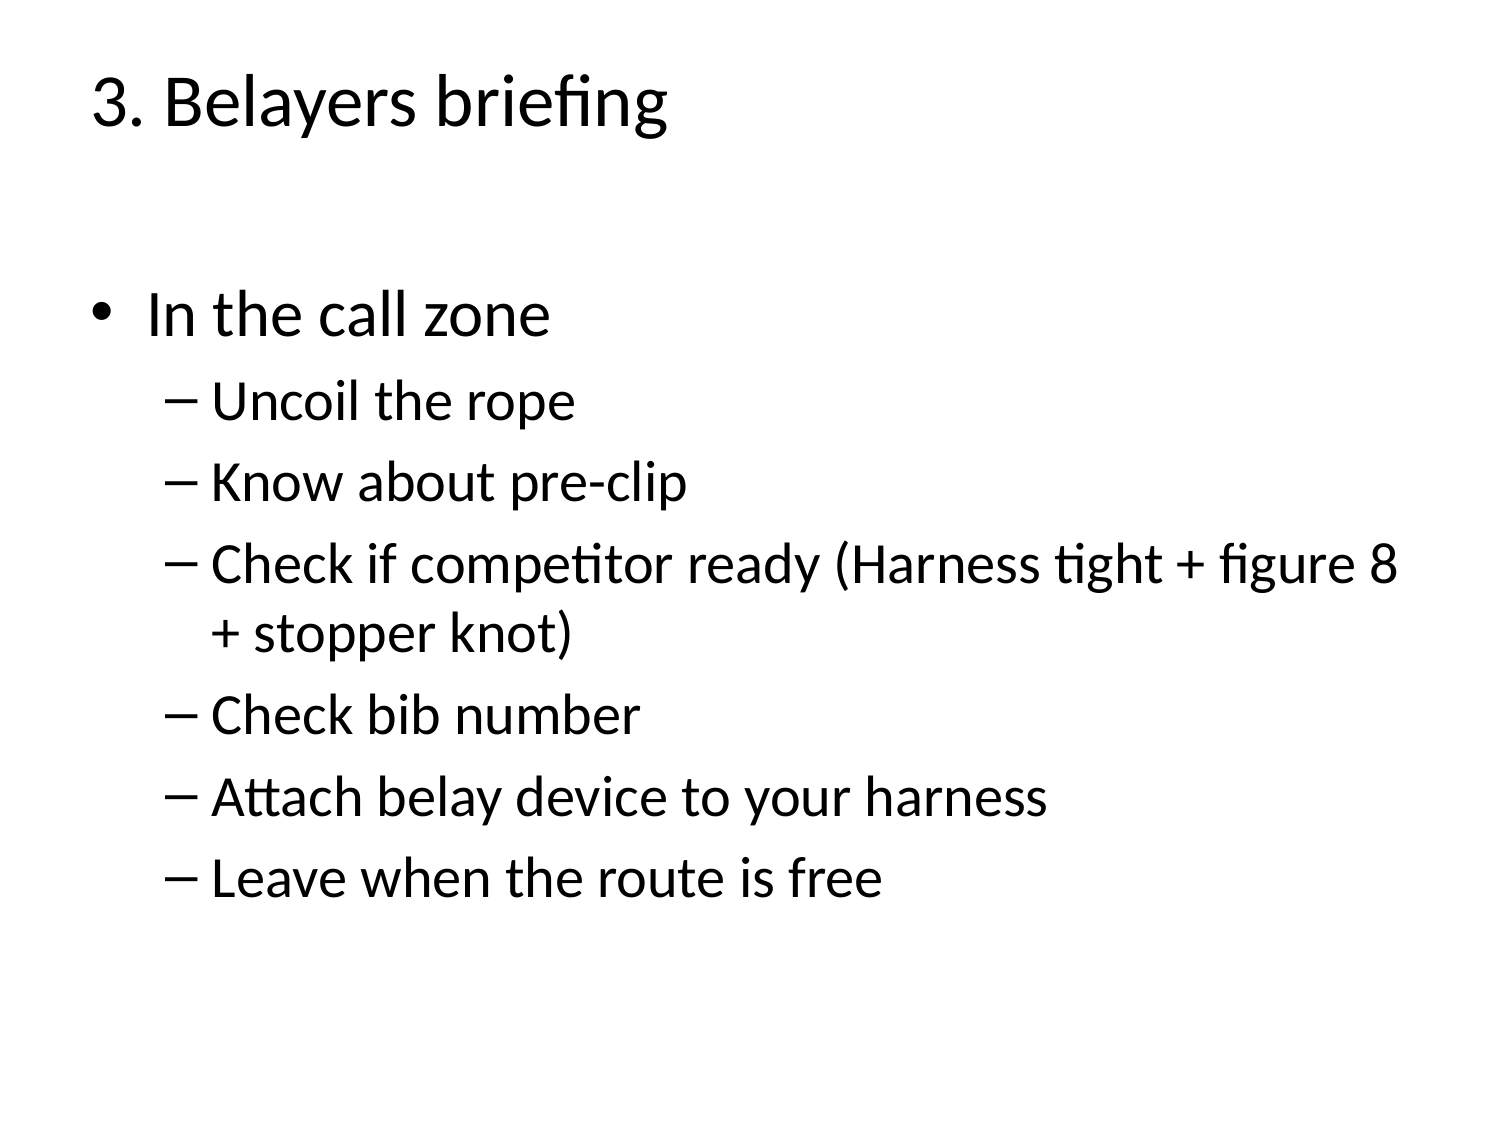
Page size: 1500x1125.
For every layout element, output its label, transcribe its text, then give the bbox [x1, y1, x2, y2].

list In the call zone Uncoil the rope Know about pre-clip Check if competitor ready (Harness tight + figure 8 + stopper knot) Check bib number Attach belay device to your harness Leave when the route is free [75, 262, 1438, 1005]
title 3. Belayers briefing [75, 2, 1425, 191]
